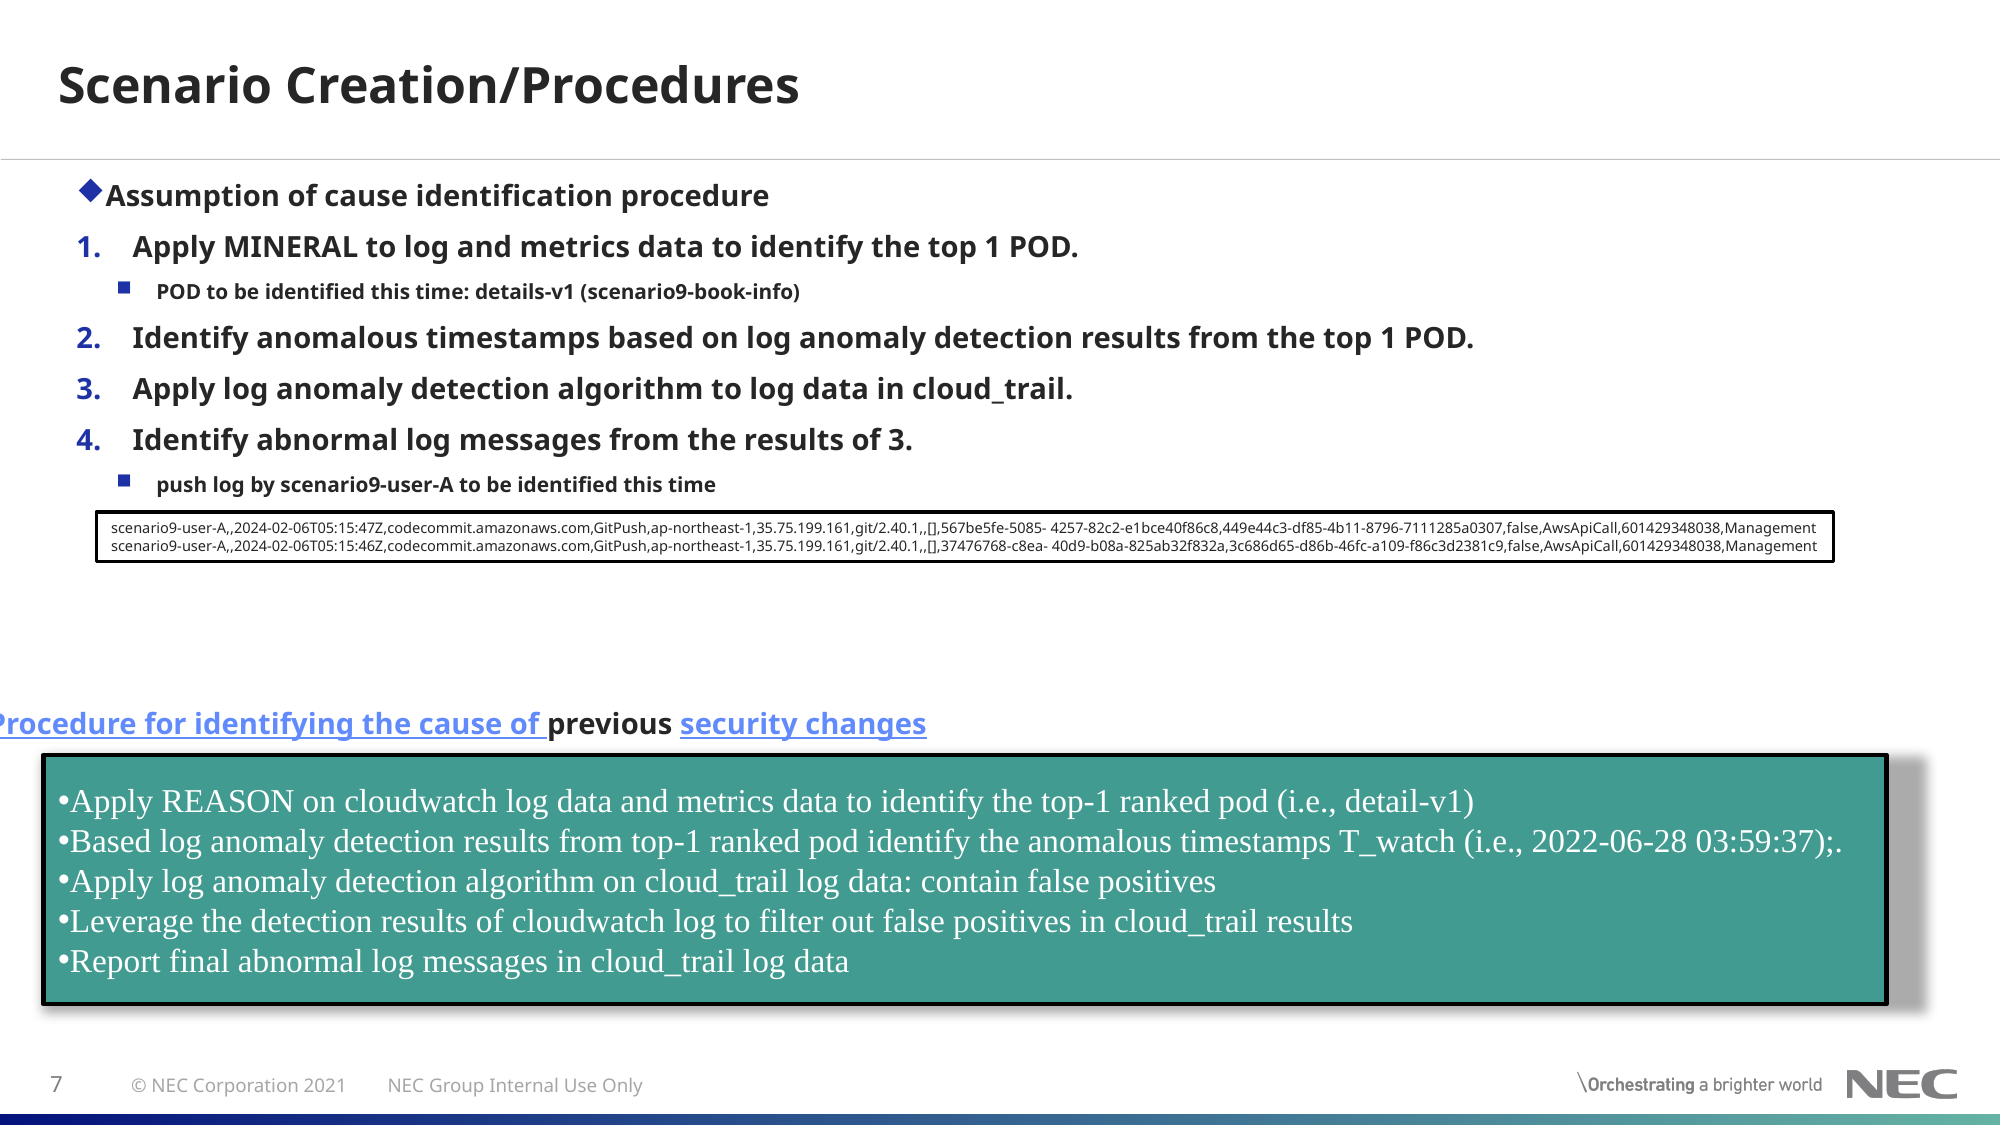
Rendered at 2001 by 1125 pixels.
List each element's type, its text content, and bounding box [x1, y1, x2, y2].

text_box Apply REASON on cloudwatch log data and metrics data to identify the top-1 ranked pod (i.e., detail-v1) Based log anomaly detection results from top-1 ranked pod identify the anomalous timestamps T_watch (i.e., 2022-06-28 03:59:37);. Apply log anomaly detection algorithm on cloud_trail log data: contain false positives Leverage the detection results of cloudwatch log to filter out false positives in cloud_trail results Report final abnormal log messages in cloud_trail log data [41, 753, 1889, 1006]
text_box Assumption of cause identification procedure Apply MINERAL to log and metrics data to identify the top 1 POD. POD to be identified this time: details-v1 (scenario9-book-info) Identify anomalous timestamps based on log anomaly detection results from the top 1 POD. Apply log anomaly detection algorithm to log data in cloud_trail. Identify abnormal log messages from the results of 3. push log by scenario9-user-A to be identified this time [43, 166, 1957, 1012]
text_box scenario9-user-A,,2024-02-06T05:15:47Z,codecommit.amazonaws.com,GitPush,ap-northeast-1,35.75.199.161,git/2.40.1,,[],567be5fe-5085- 4257-82c2-e1bce40f86c8,449e44c3-df85-4b11-8796-7111285a0307,false,AwsApiCall,601429348038,Management scenario9-user-A,,2024-02-06T05:15:46Z,codecommit.amazonaws.com,GitPush,ap-northeast-1,35.75.199.161,git/2.40.1,,[],37476768-c8ea- 40d9-b08a-825ab32f832a,3c686d65-d86b-46fc-a109-f86c3d2381c9,false,AwsApiCall,601429348038,Management [95, 510, 1835, 563]
text_box Reference: Procedure for identifying the cause of previous security changes [0, 697, 942, 753]
picture [0, 0, 2001, 1125]
title Scenario Creation/Procedures [43, 33, 1957, 135]
